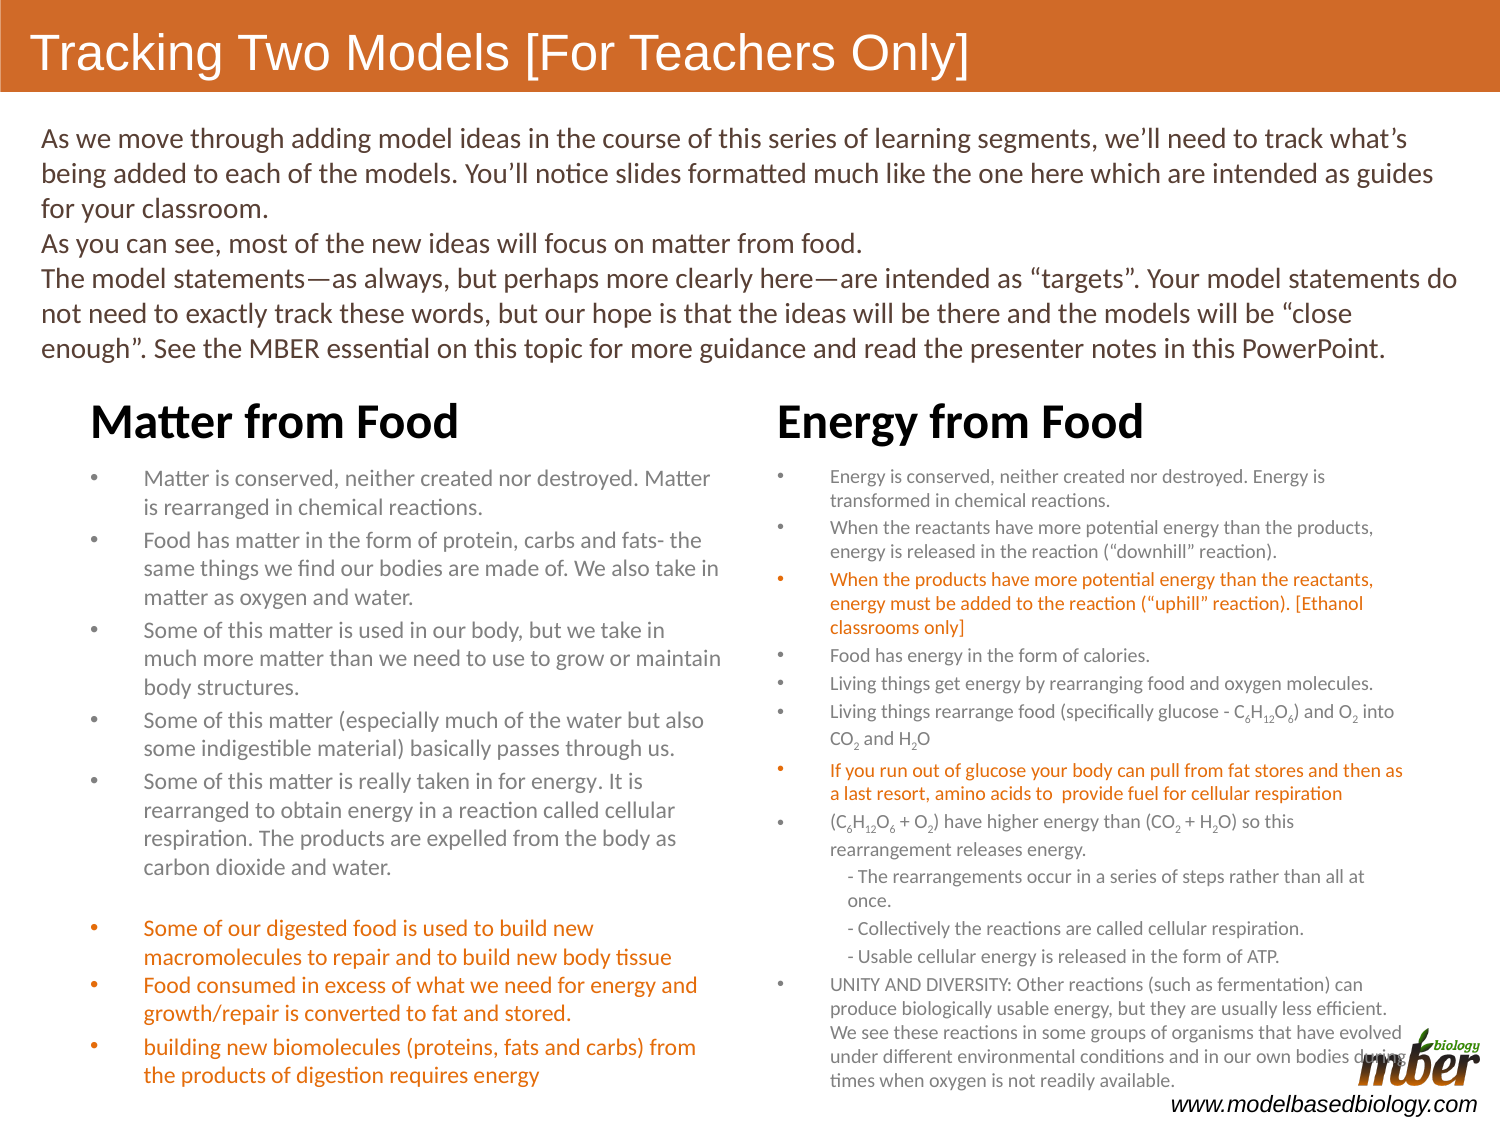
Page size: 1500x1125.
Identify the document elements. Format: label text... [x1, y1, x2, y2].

list Matter is conserved, neither created nor destroyed. Matter is rearranged in chemical reactions. Food has matter in the form of protein, carbs and fats- the same things we find our bodies are made of. We also take in matter as oxygen and water. Some of this matter is used in our body, but we take in much more matter than we need to use to grow or maintain body structures. Some of this matter (especially much of the water but also some indigestible material) basically passes through us. Some of this matter is really taken in for energy. It is rearranged to obtain energy in a reaction called cellular respiration. The products are expelled from the body as carbon dioxide and water. Some of our digested food is used to build new macromolecules to repair and to build new body tissue Food consumed in excess of what we need for energy and growth/repair is converted to fat and stored. building new biomolecules (proteins, fats and carbs) from the products of digestion requires energy [75, 455, 738, 1104]
list Energy is conserved, neither created nor destroyed. Energy is transformed in chemical reactions. When the reactants have more potential energy than the products, energy is released in the reaction (“downhill” reaction). When the products have more potential energy than the reactants, energy must be added to the reaction (“uphill” reaction). [Ethanol classrooms only] Food has energy in the form of calories. Living things get energy by rearranging food and oxygen molecules. Living things rearrange food (specifically glucose - C6H12O﻿6﻿) and O2 into CO2 and H2O If you run out of glucose your body can pull from fat stores and then as a last resort, amino acids to provide fuel for cellular respiration (C6H12O6 + O2) have higher energy than (CO2 + H2O) so this rearrangement releases energy. - The rearrangements occur in a series of steps rather than all at once. - Collectively the reactions are called cellular respiration. - Usable cellular energy is released in the form of ATP. UNITY AND DIVERSITY: Other reactions (such as fermentation) can produce biologically usable energy, but they are usually less efficient. We see these reactions in some groups of organisms that have evolved under different environmental conditions and in our own bodies during times when oxygen is not readily available. [761, 455, 1425, 1104]
picture [1425, 1028, 1480, 1086]
title Tracking Two Models [For Teachers Only] [14, 11, 1480, 89]
text_box [287, 821, 1354, 1099]
text_box As we move through adding model ideas in the course of this series of learning segments, we’ll need to track what’s being added to each of the models. You’ll notice slides formatted much like the one here which are intended as guides for your classroom. As you can see, most of the new ideas will focus on matter from food. The model statements—as always, but perhaps more clearly here—are intended as “targets”. Your model statements do not need to exactly track these words, but our hope is that the ideas will be there and the models will be “close enough”. See the MBER essential on this topic for more guidance and read the presenter notes in this PowerPoint. [26, 112, 1480, 452]
